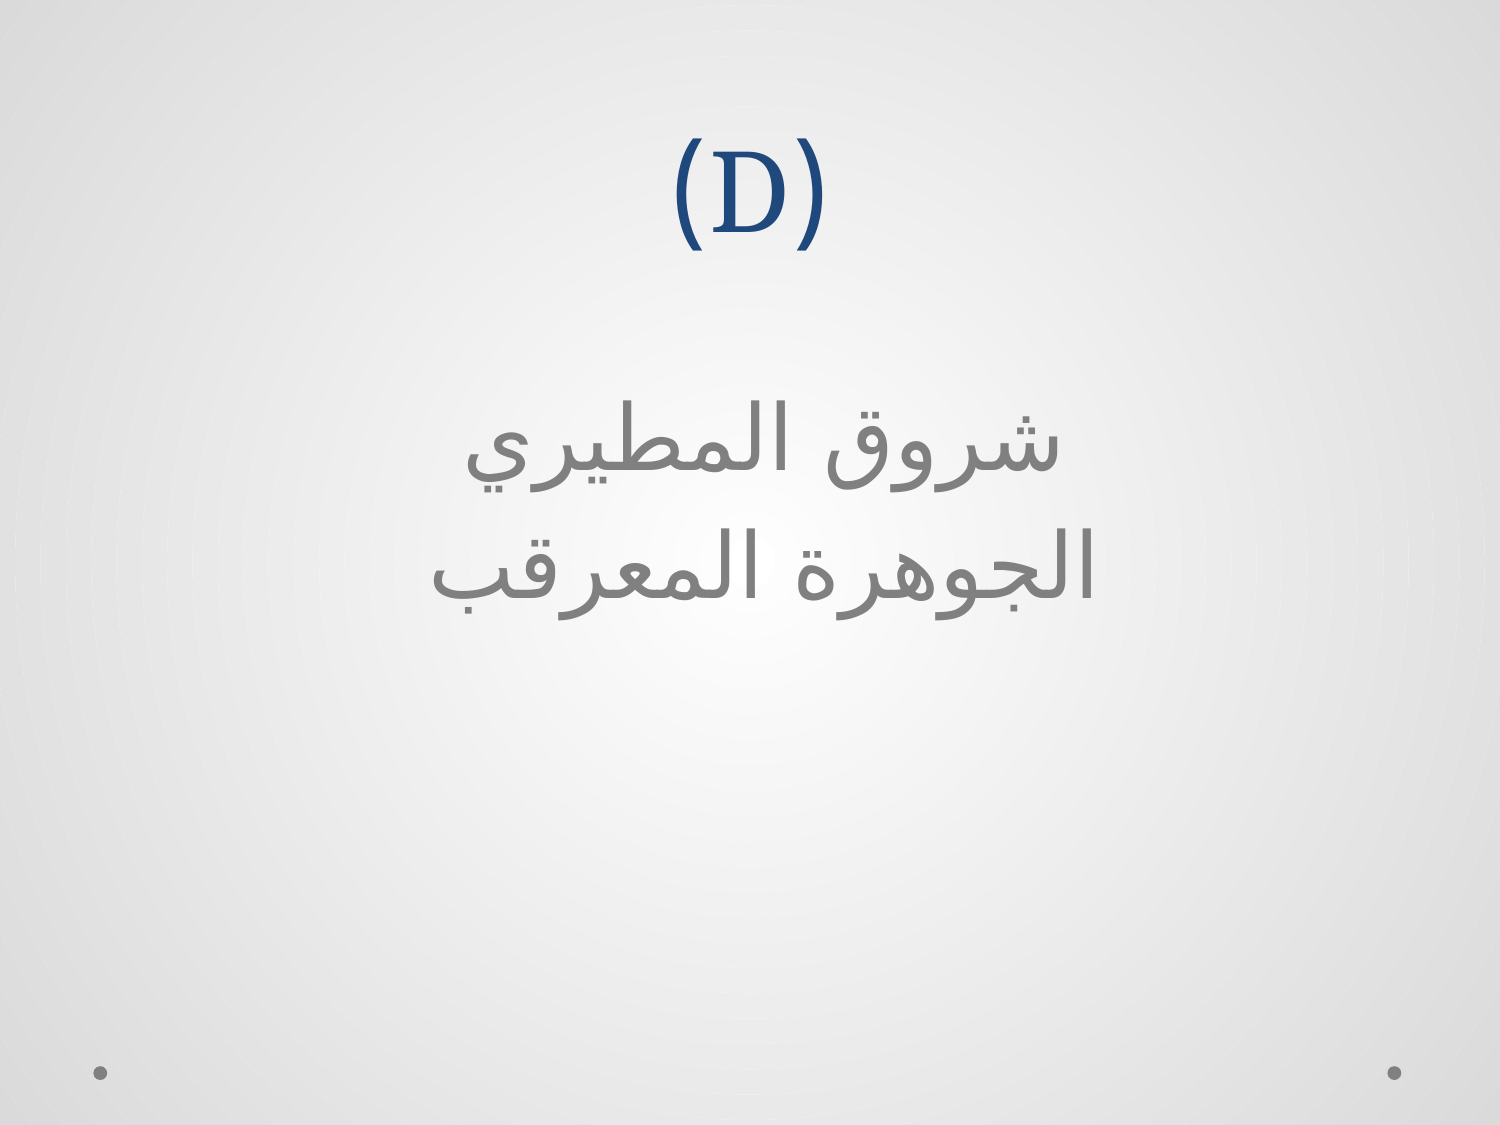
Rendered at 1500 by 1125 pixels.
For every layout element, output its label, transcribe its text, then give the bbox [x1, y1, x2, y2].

list شروق المطيري الجوهرة المعرقب [75, 262, 1425, 1005]
title (D) [75, 0, 1425, 262]
